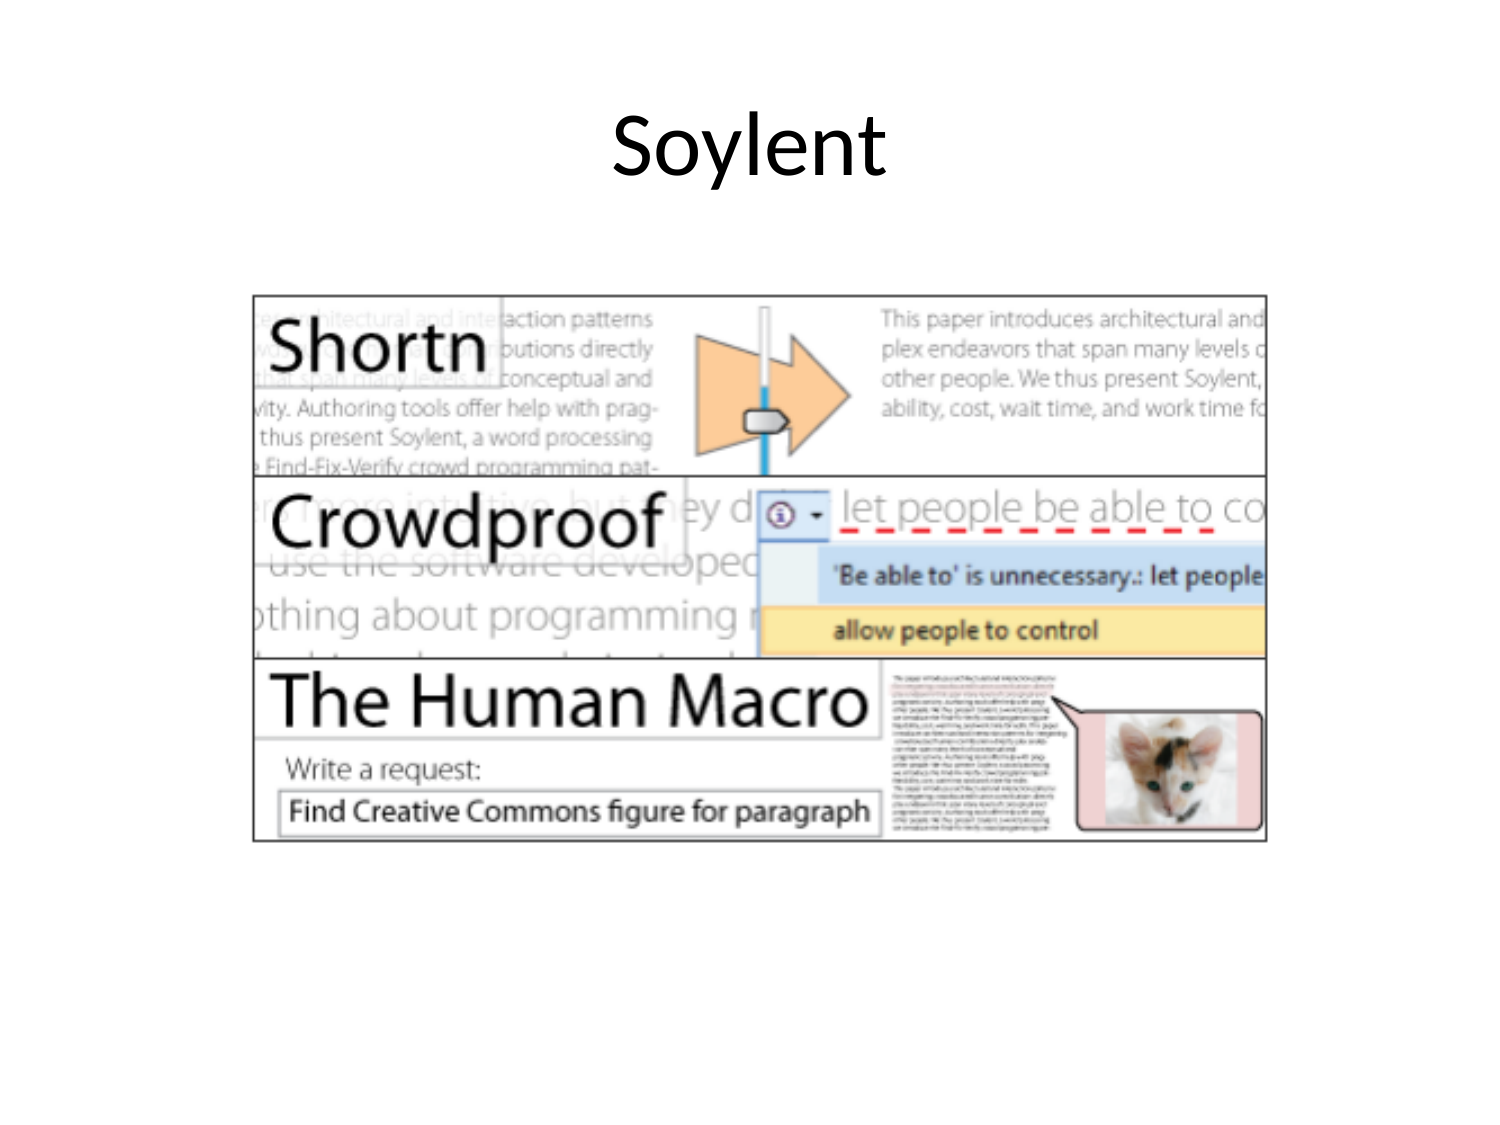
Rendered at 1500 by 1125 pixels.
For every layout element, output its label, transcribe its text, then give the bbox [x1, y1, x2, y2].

title Soylent [75, 45, 1425, 233]
picture [234, 282, 1286, 854]
